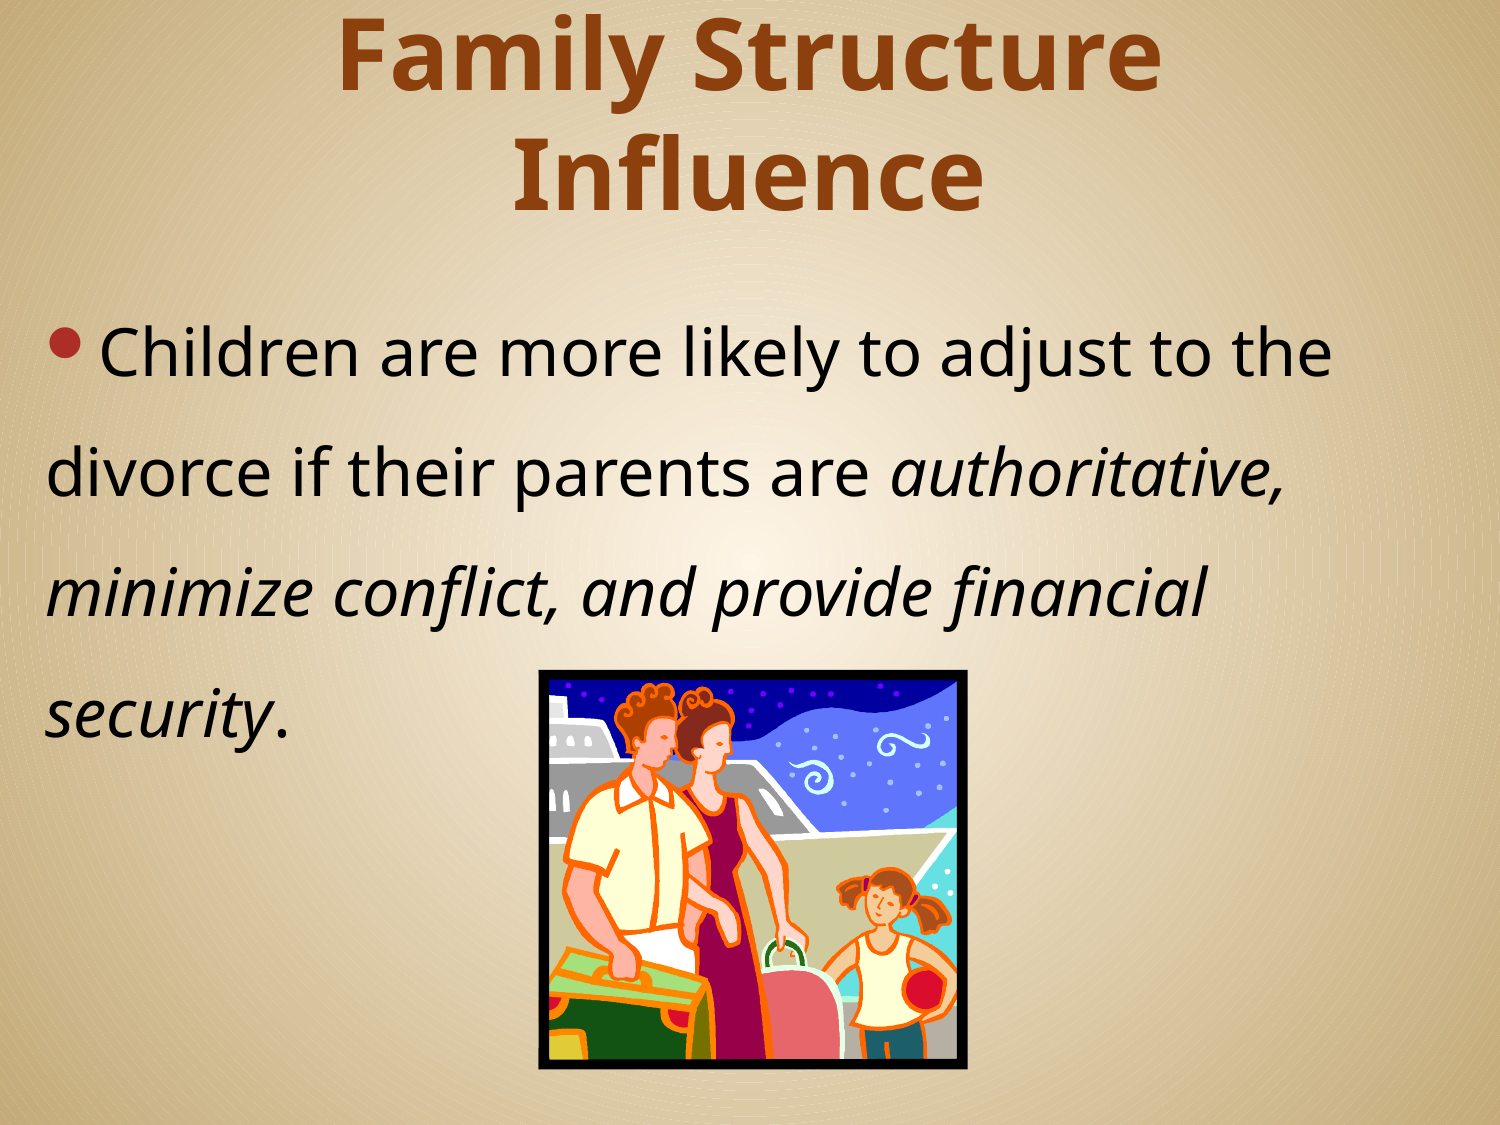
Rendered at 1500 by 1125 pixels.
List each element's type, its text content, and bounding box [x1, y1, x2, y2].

title Family Structure Influence [75, 50, 1425, 238]
list Children are more likely to adjust to the divorce if their parents are authoritative, minimize conflict, and provide financial security. [37, 262, 1425, 1088]
picture [537, 662, 975, 1077]
